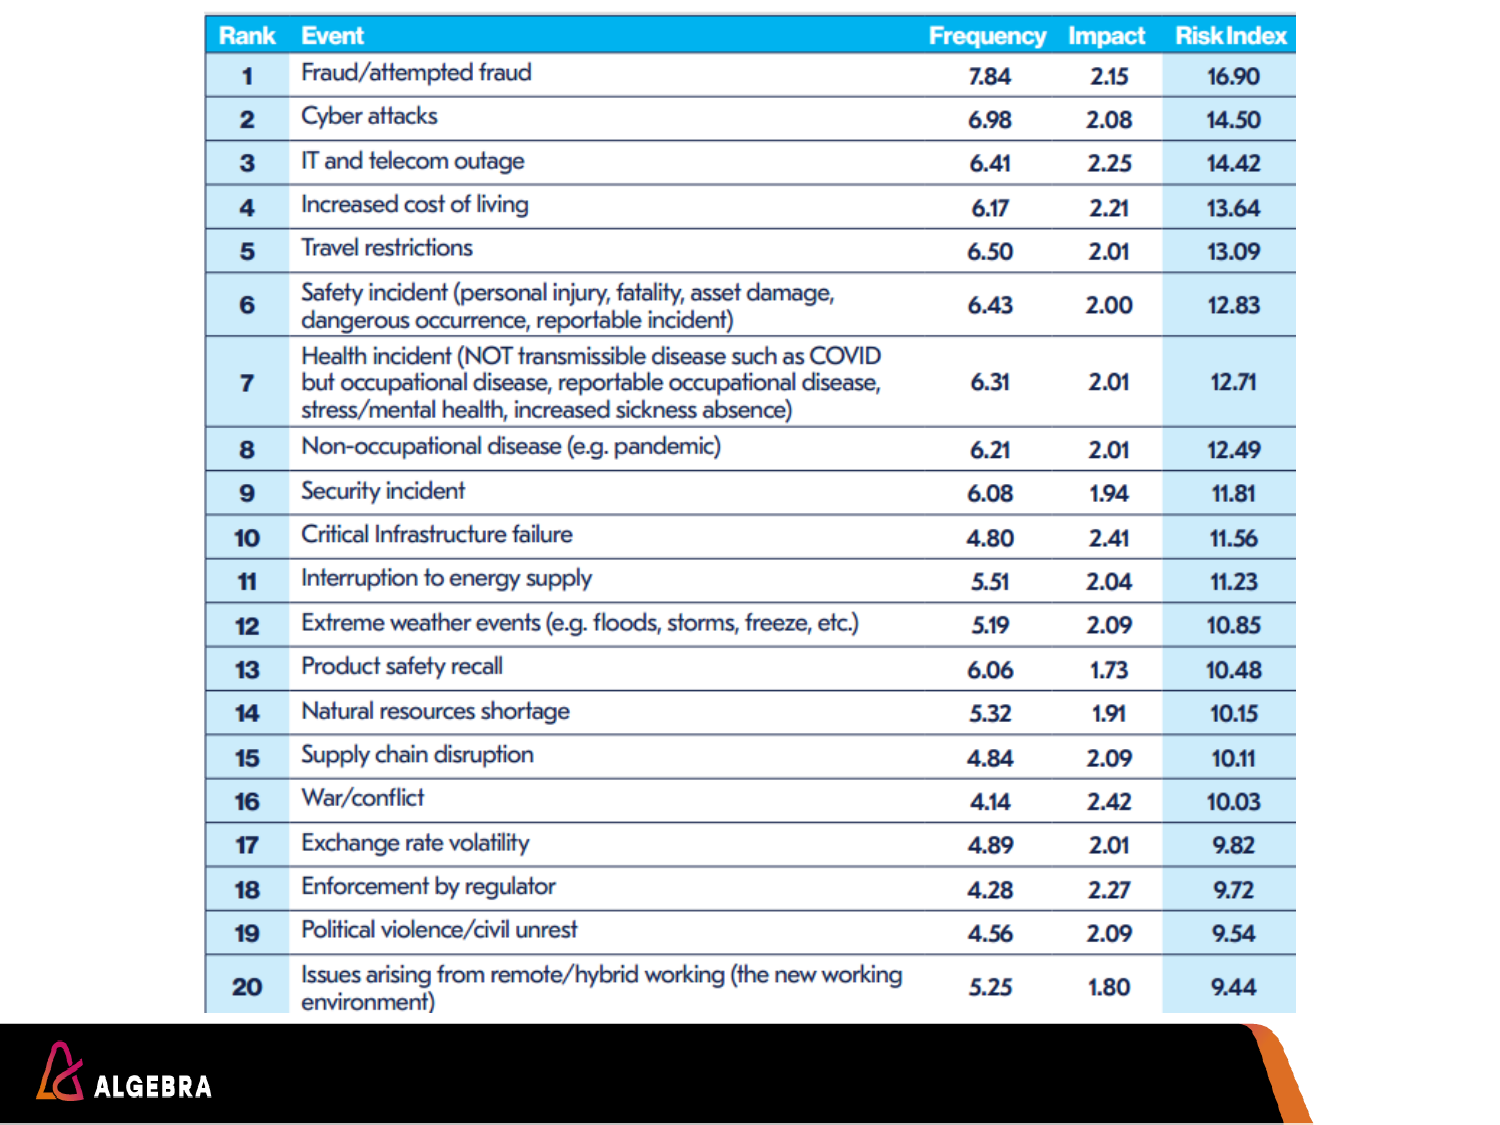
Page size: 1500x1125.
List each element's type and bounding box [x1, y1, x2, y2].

picture [204, 11, 1296, 1013]
picture [303, 26, 364, 45]
picture [930, 26, 1047, 48]
picture [220, 26, 275, 44]
picture [0, 1023, 1468, 1125]
picture [1177, 26, 1223, 45]
picture [1070, 26, 1145, 48]
picture [1227, 26, 1287, 45]
